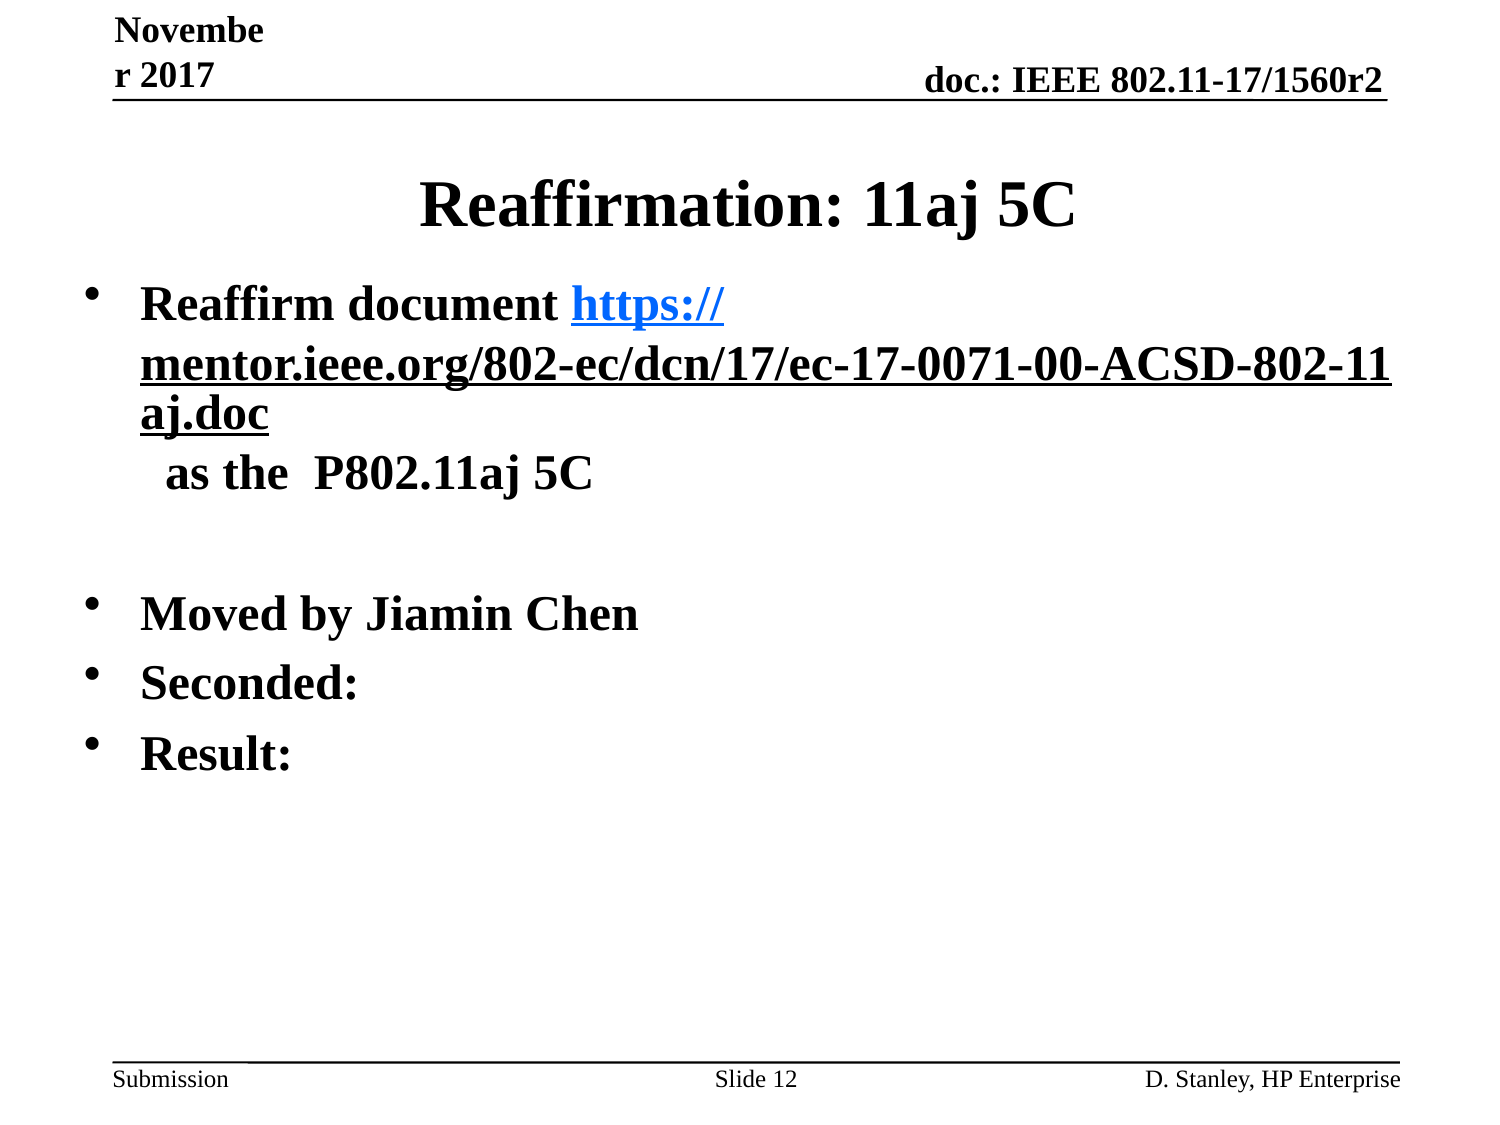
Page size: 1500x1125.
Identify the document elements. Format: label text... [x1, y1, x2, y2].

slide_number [114, 49, 270, 95]
slide_number Slide 12 [712, 1061, 800, 1093]
title Reaffirmation: 11aj 5C [112, 112, 1388, 262]
list Reaffirm document https://mentor.ieee.org/802-ec/dcn/17/ec-17-0071-00-ACSD-802-11aj.doc as the P802.11aj 5C Moved by Jiamin Chen Seconded: Result: [68, 262, 1432, 1050]
footer D. Stanley, HP Enterprise [878, 1061, 1402, 1093]
